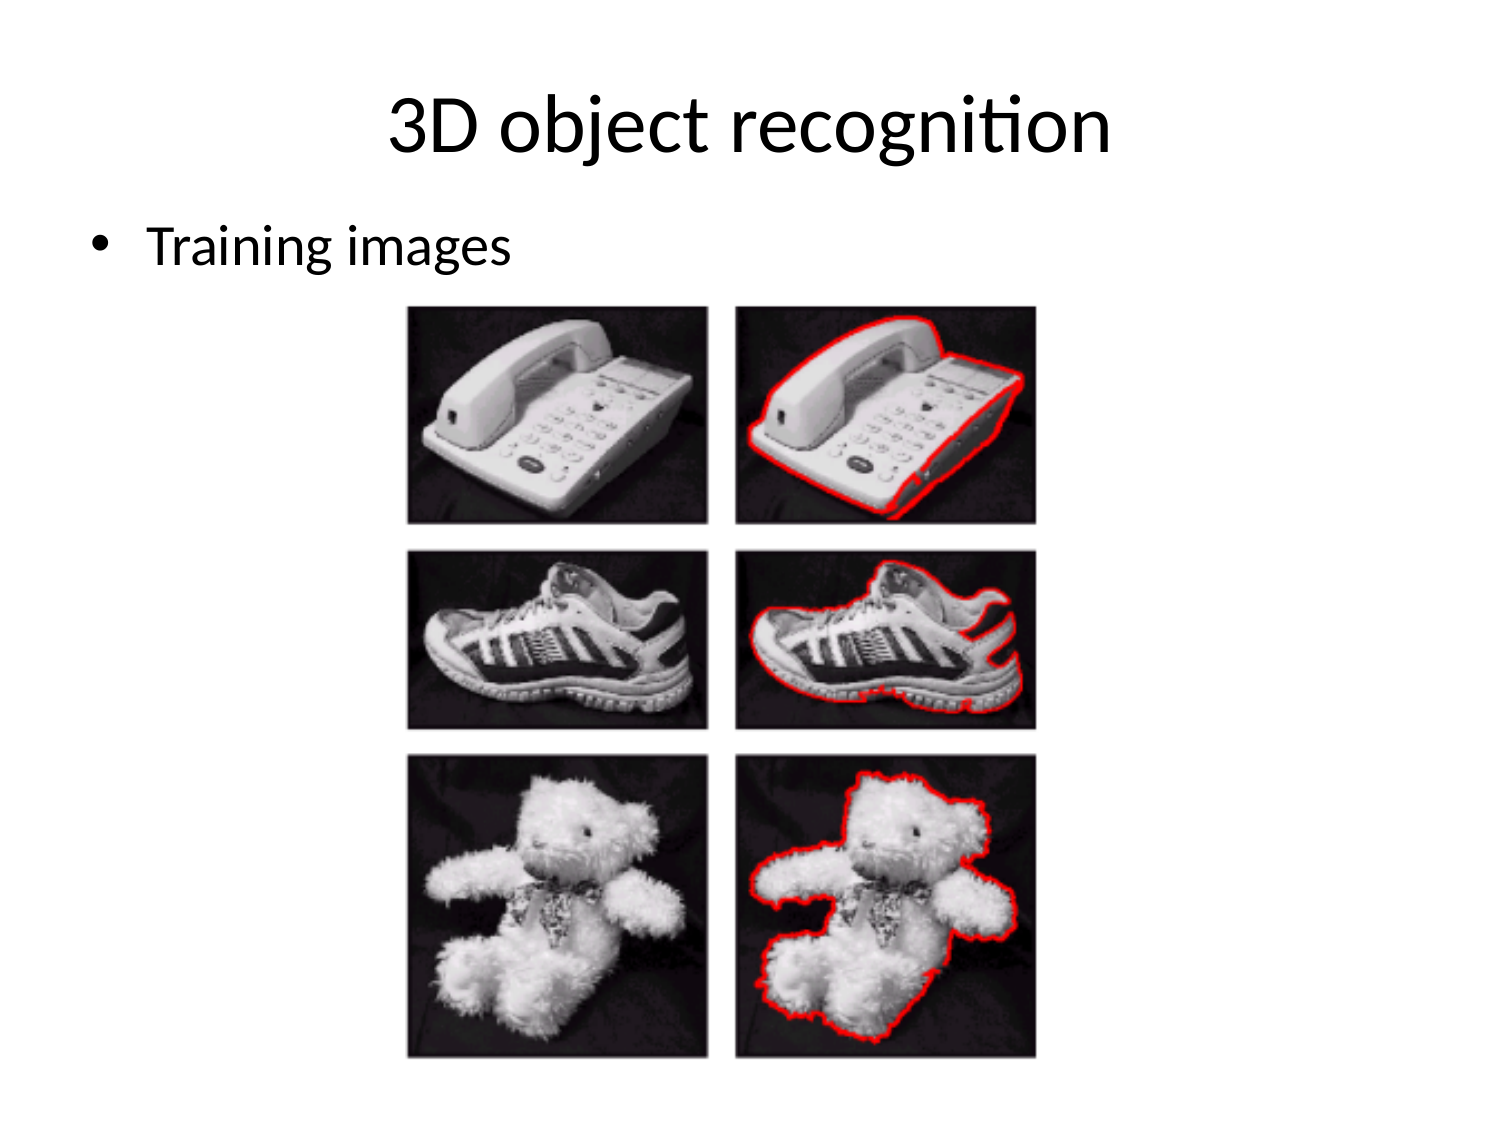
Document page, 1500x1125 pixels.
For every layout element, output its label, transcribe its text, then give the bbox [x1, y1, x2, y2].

title 3D object recognition [75, 24, 1425, 200]
list Training images [75, 200, 1425, 943]
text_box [384, 287, 1051, 1078]
